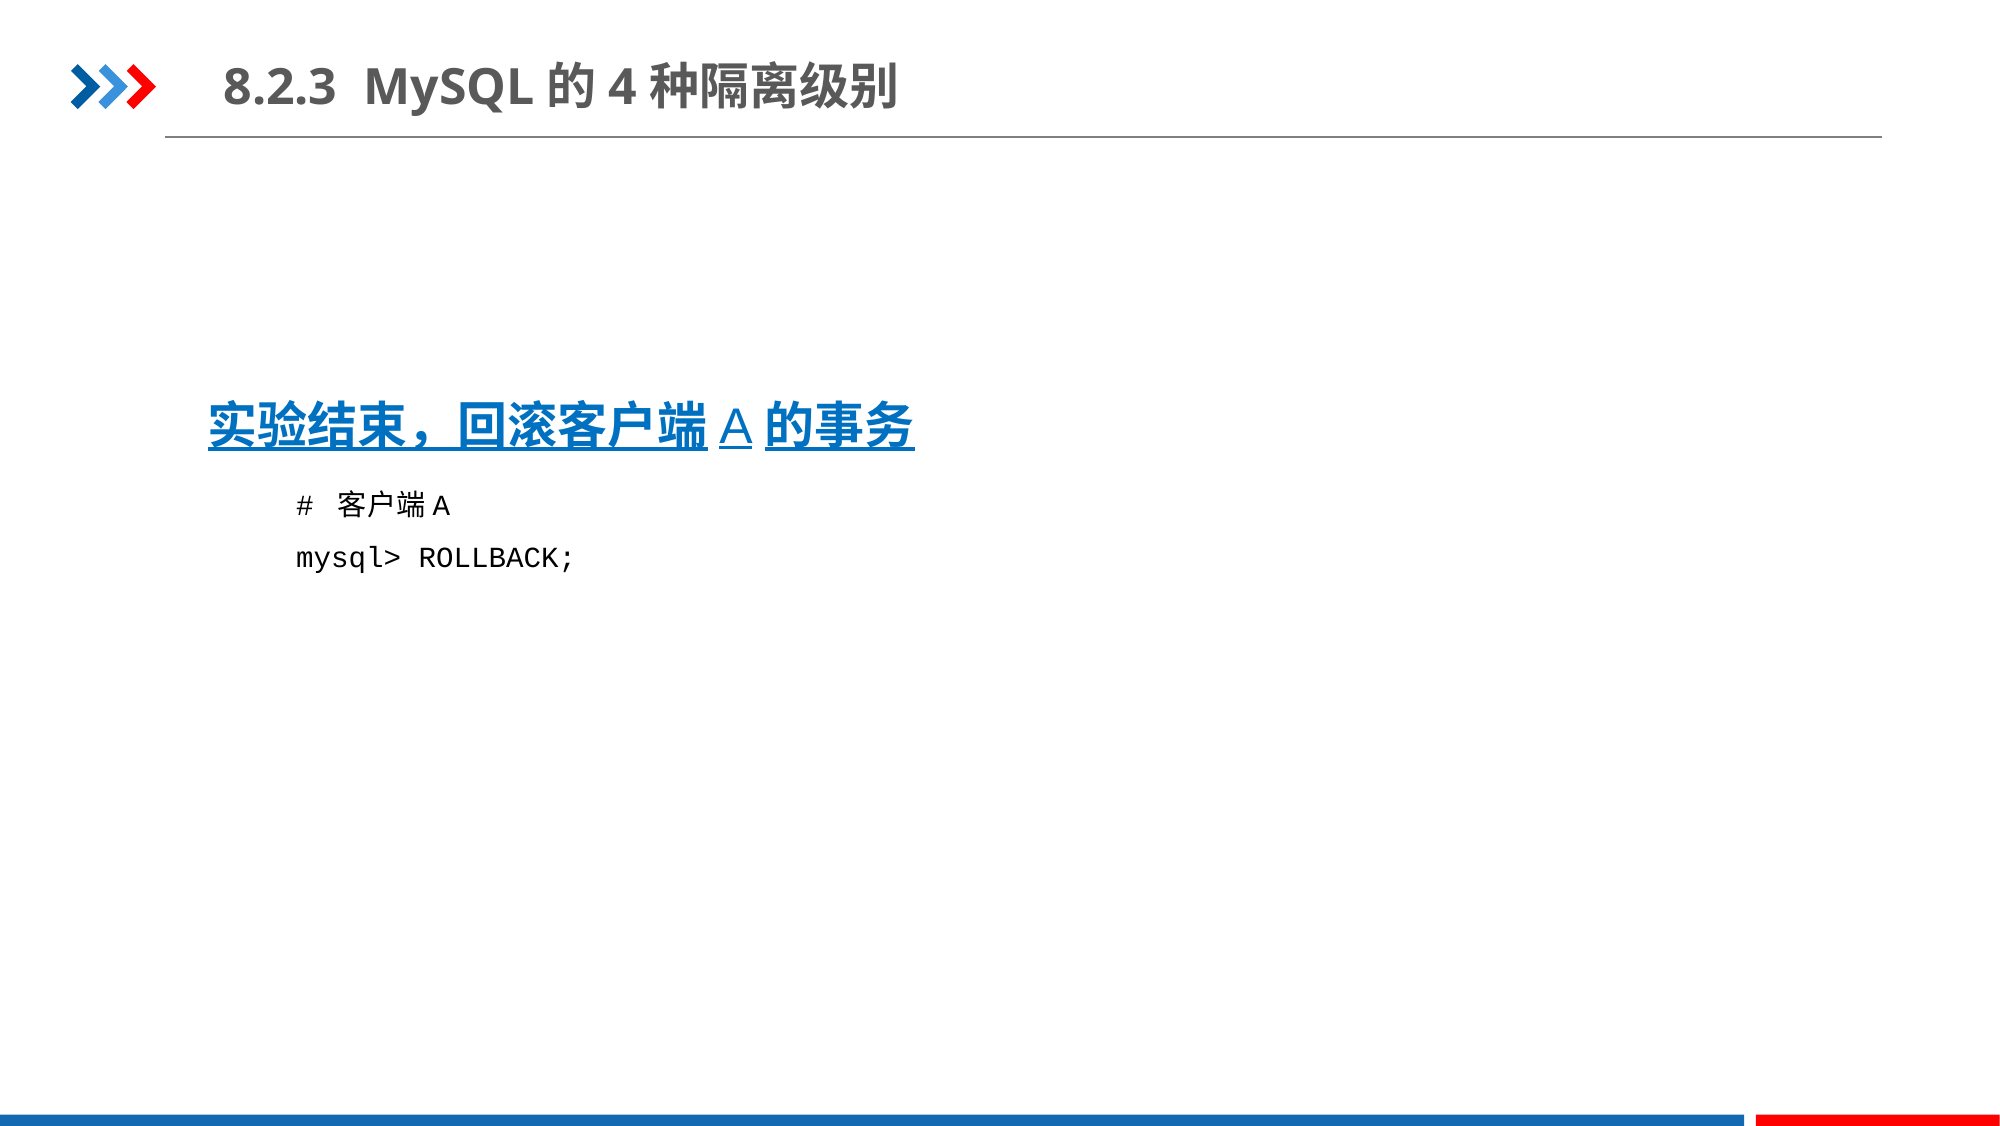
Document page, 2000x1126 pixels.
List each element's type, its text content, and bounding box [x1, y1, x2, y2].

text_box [243, 385, 837, 583]
text_box 8.2.3 MySQL的4种隔离级别 [187, 42, 936, 126]
